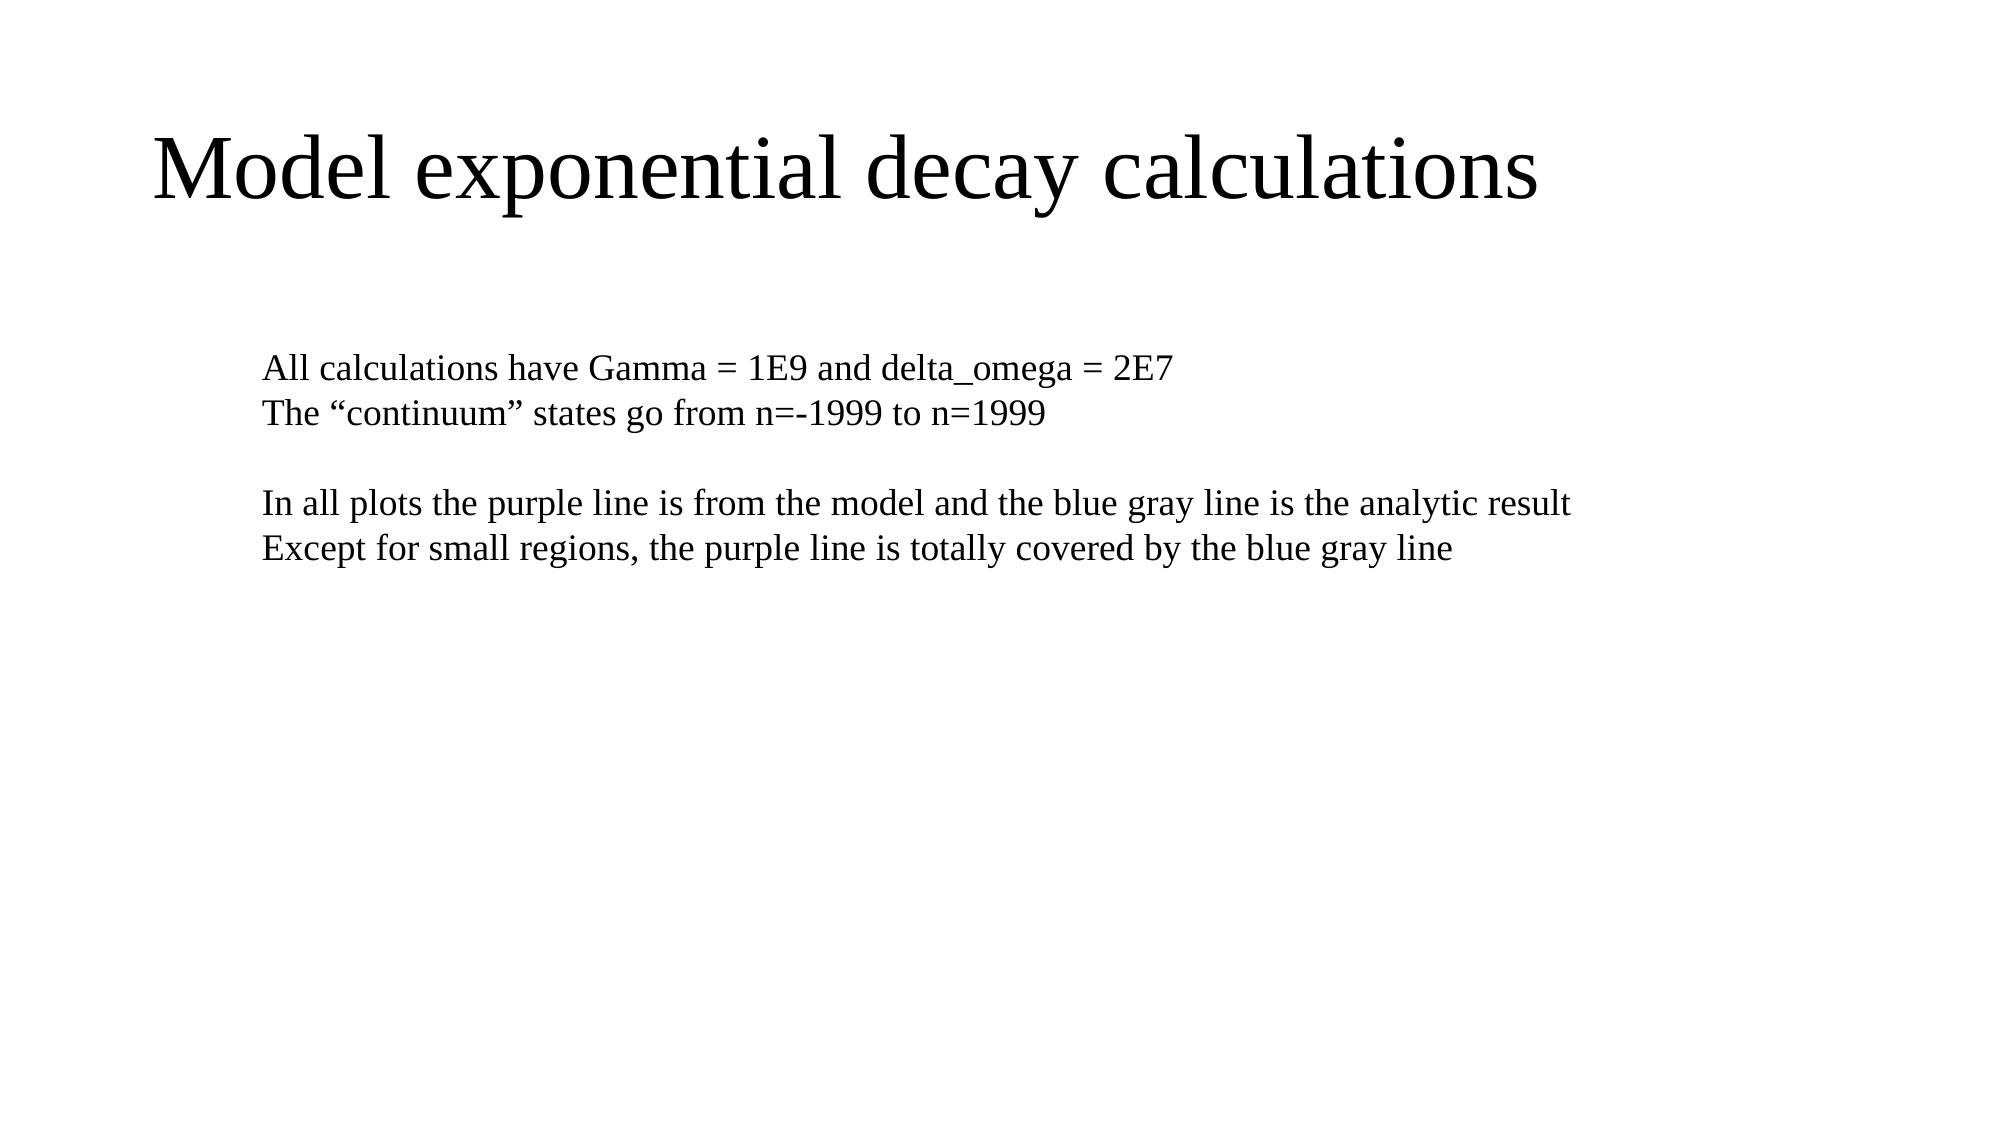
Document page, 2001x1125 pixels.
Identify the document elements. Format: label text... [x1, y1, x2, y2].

title Model exponential decay calculations [137, 59, 1863, 278]
text_box All calculations have Gamma = 1E9 and delta_omega = 2E7 The “continuum” states go from n=-1999 to n=1999 In all plots the purple line is from the model and the blue gray line is the analytic result Except for small regions, the purple line is totally covered by the blue gray line [247, 336, 1936, 576]
